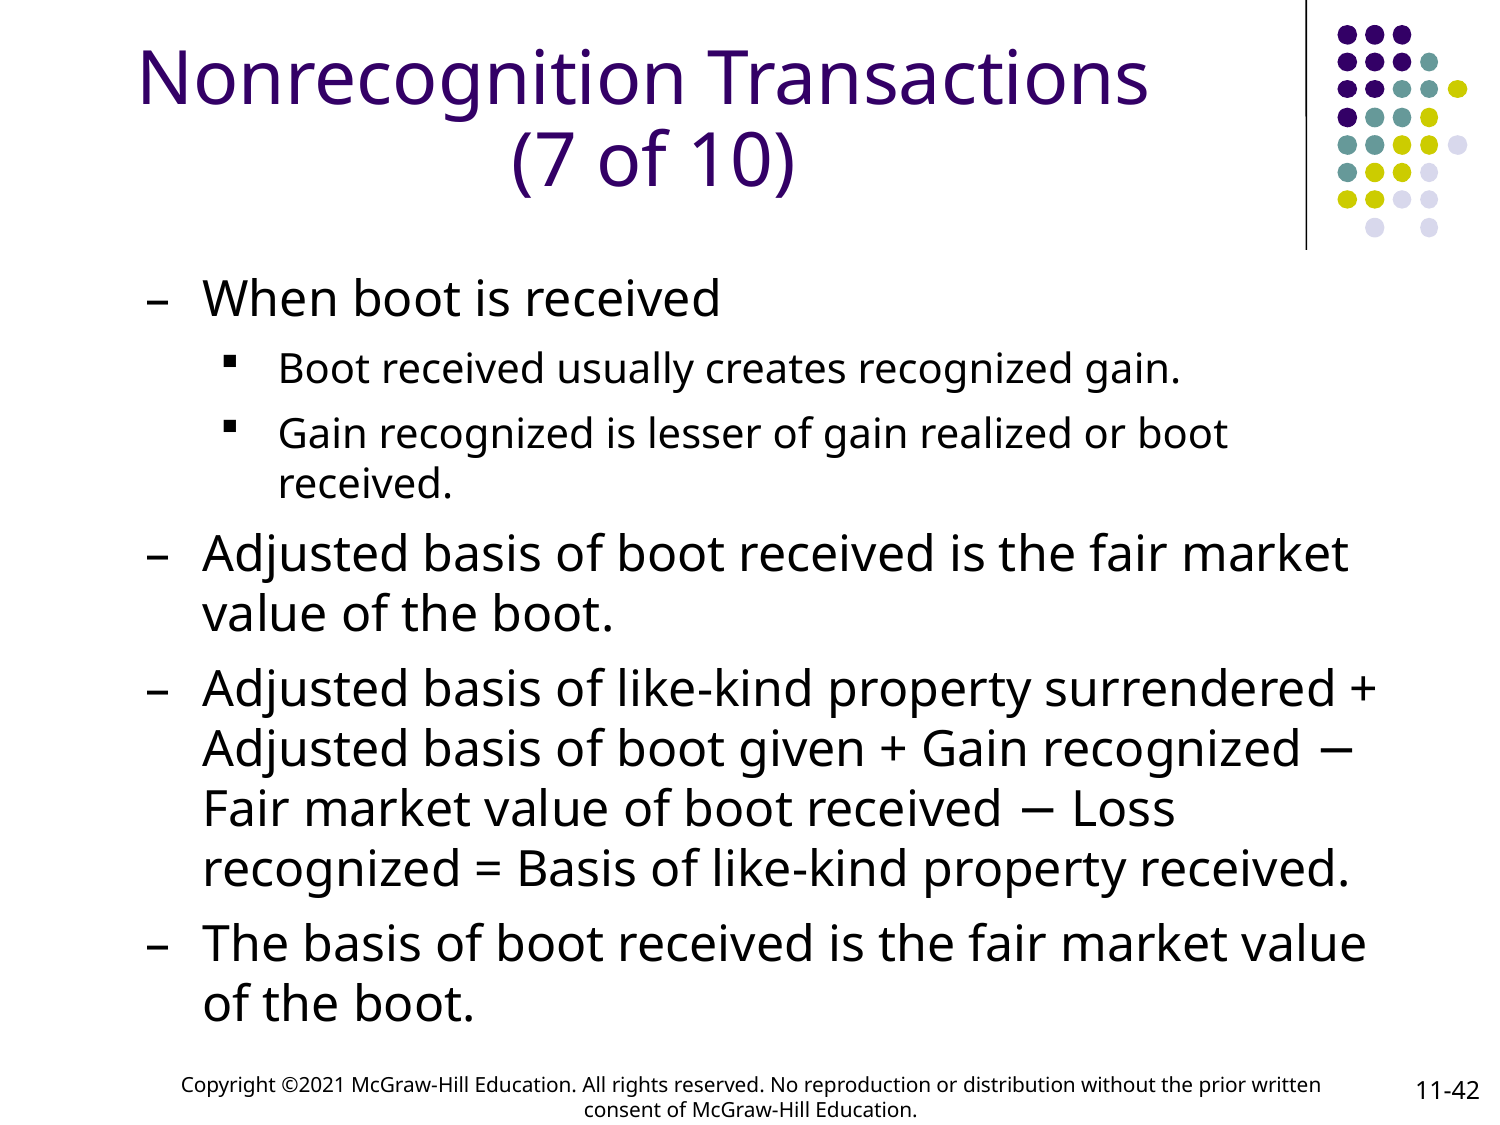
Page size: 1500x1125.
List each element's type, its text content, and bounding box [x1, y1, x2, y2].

list When boot is received Boot received usually creates recognized gain. Gain recognized is lesser of gain realized or boot received. Adjusted basis of boot received is the fair market value of the boot. Adjusted basis of like-kind property surrendered + Adjusted basis of boot given + Gain recognized − Fair market value of boot received − Loss recognized = Basis of like-kind property received. The basis of boot received is the fair market value of the boot. [75, 259, 1425, 1062]
slide_number 11-42 [1345, 1061, 1496, 1122]
title Nonrecognition Transactions (7 of 10) [32, 8, 1275, 234]
